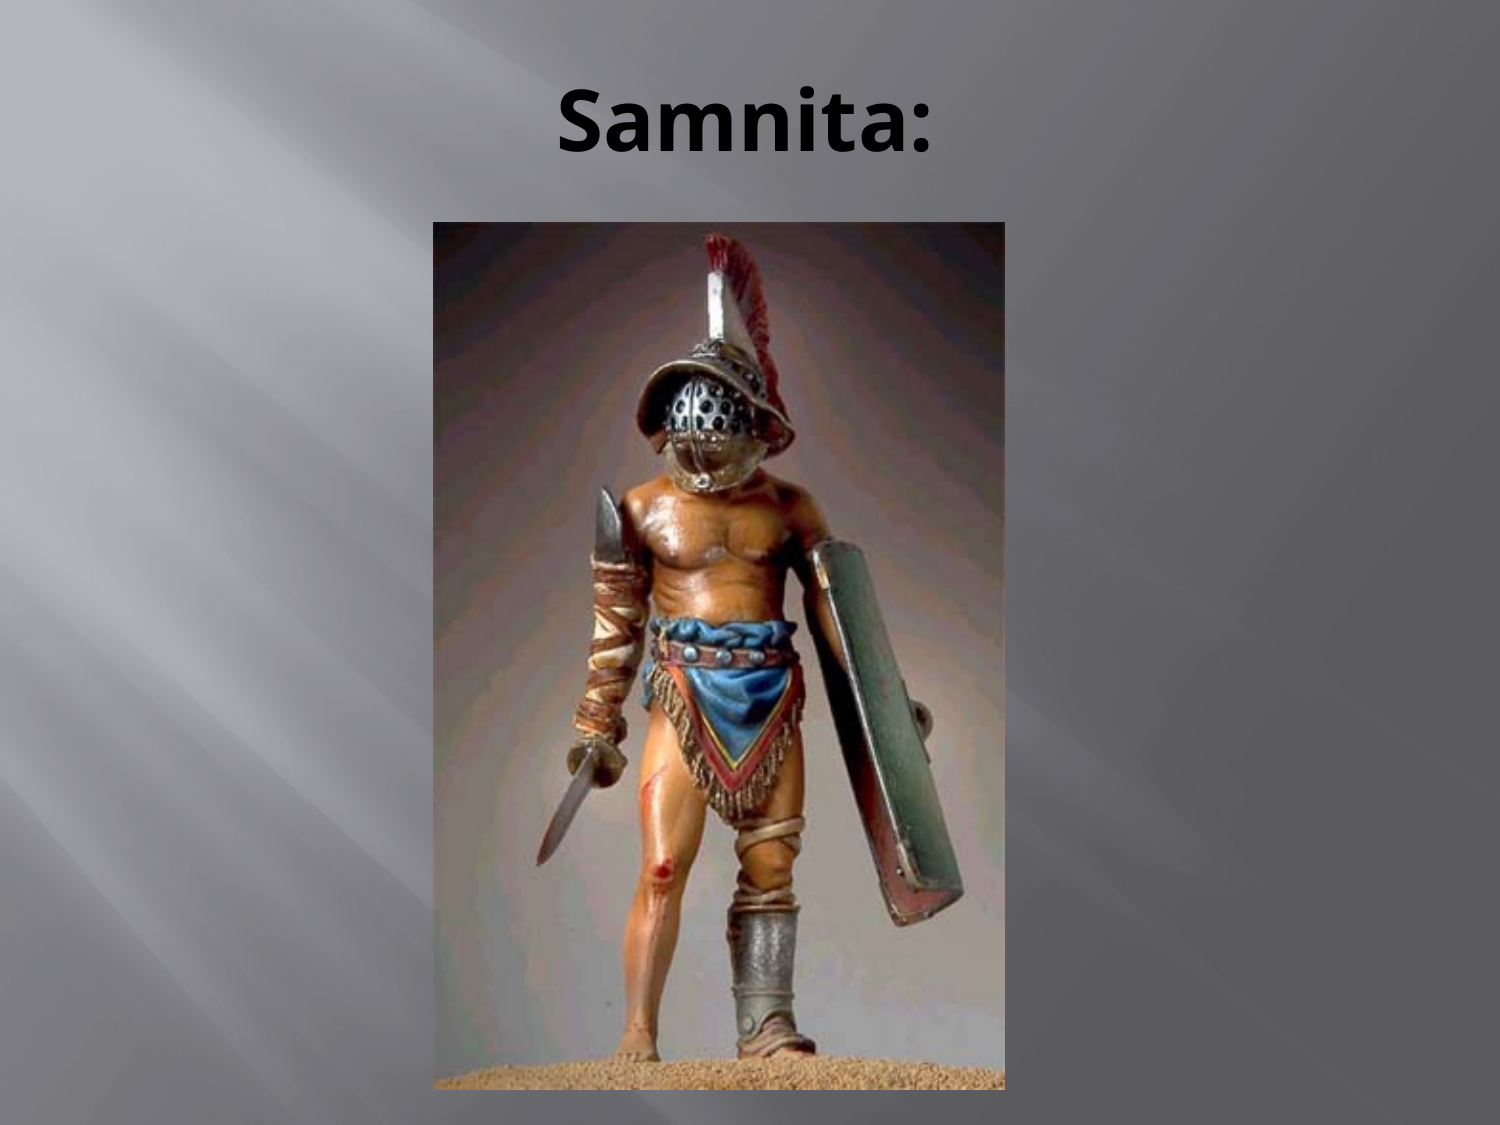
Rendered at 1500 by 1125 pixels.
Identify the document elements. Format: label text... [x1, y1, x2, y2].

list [433, 222, 1005, 1090]
title Samnita: [70, 23, 1421, 211]
